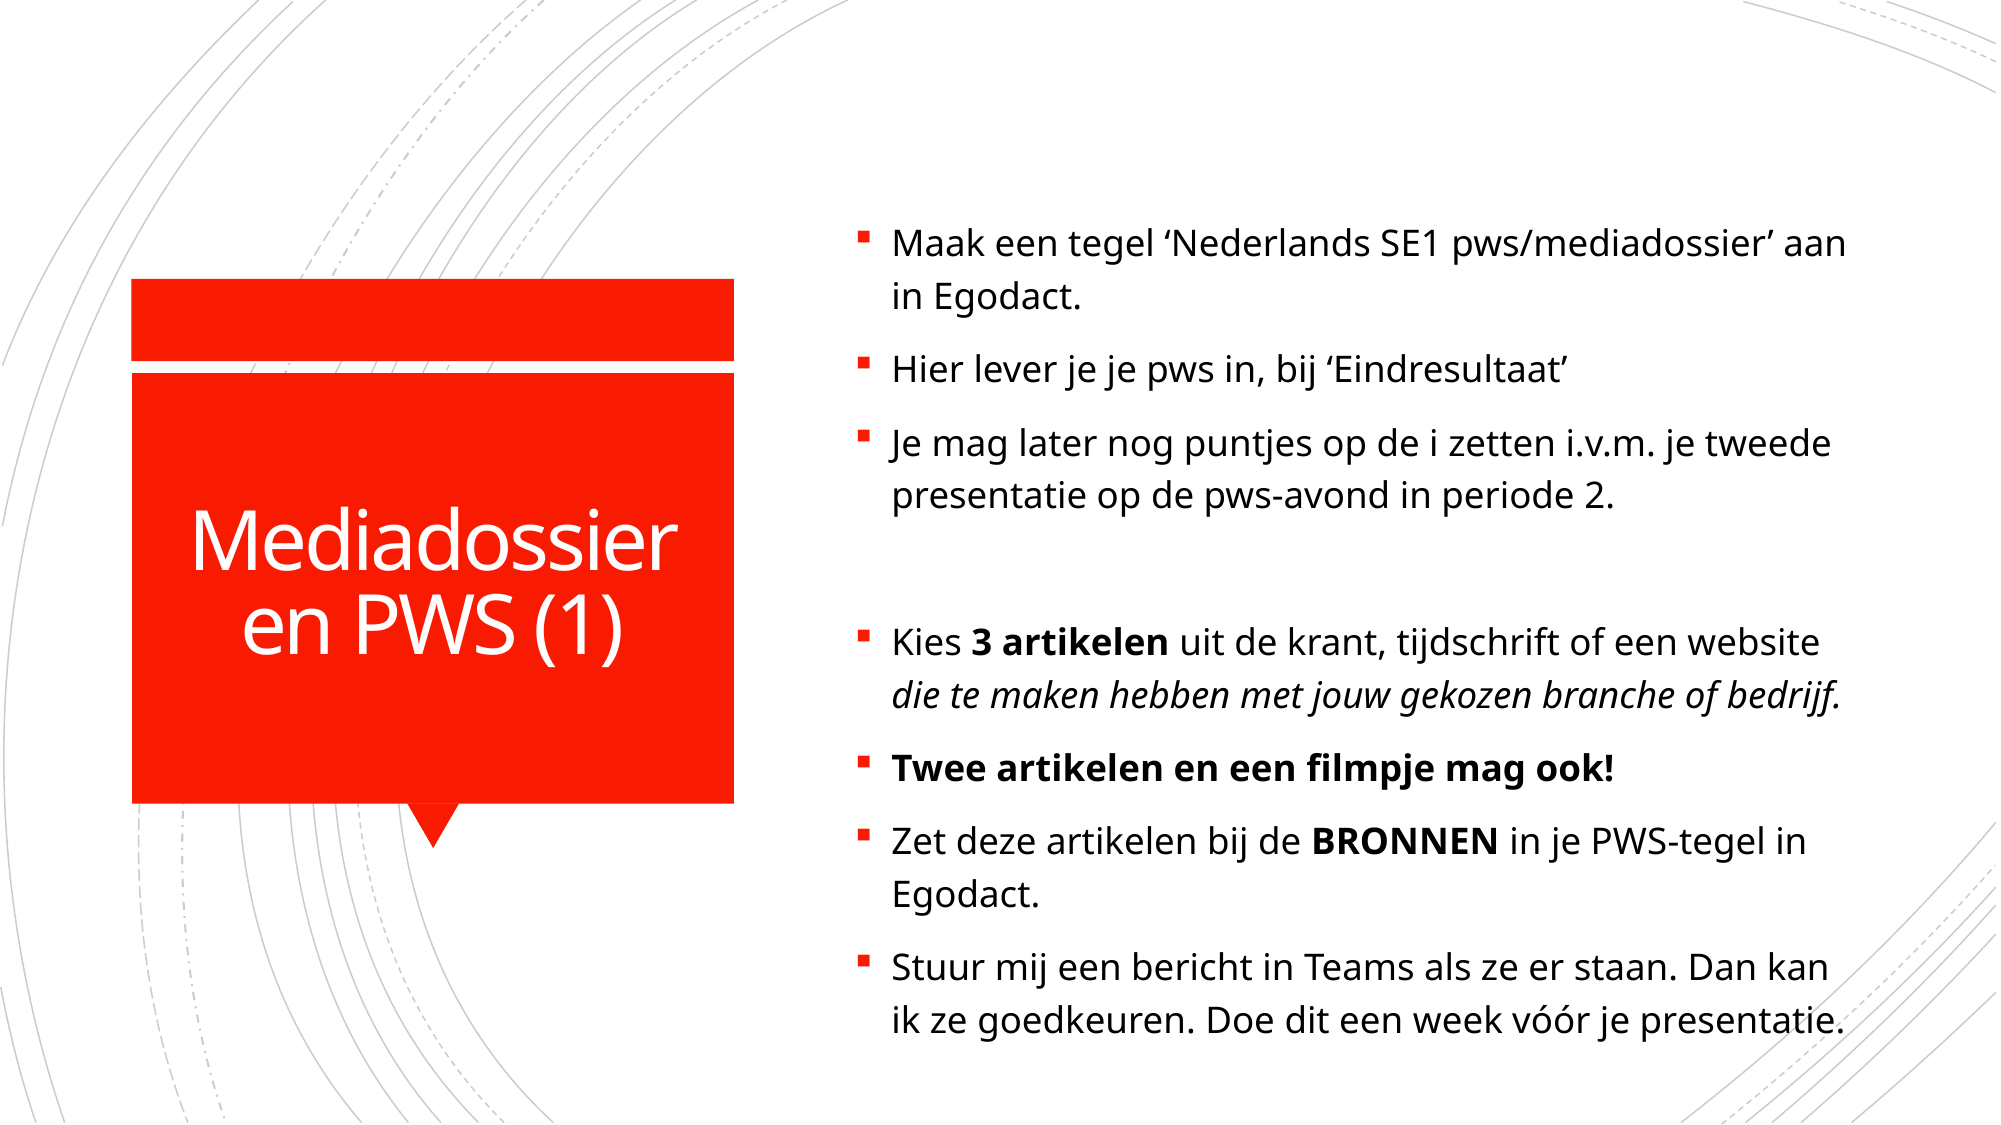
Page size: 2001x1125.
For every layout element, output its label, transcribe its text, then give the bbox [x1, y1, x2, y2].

title Mediadossier en PWS (1) [145, 385, 720, 789]
list Maak een tegel ‘Nederlands SE1 pws/mediadossier’ aan in Egodact. Hier lever je je pws in, bij ‘Eindresultaat’ Je mag later nog puntjes op de i zetten i.v.m. je tweede presentatie op de pws-avond in periode 2. Kies 3 artikelen uit de krant, tijdschrift of een website die te maken hebben met jouw gekozen branche of bedrijf. Twee artikelen en een filmpje mag ook! Zet deze artikelen bij de BRONNEN in je PWS-tegel in Egodact. Stuur mij een bericht in Teams als ze er staan. Dan kan ik ze goedkeuren. Doe dit een week vóór je presentatie. [839, 131, 1871, 1057]
